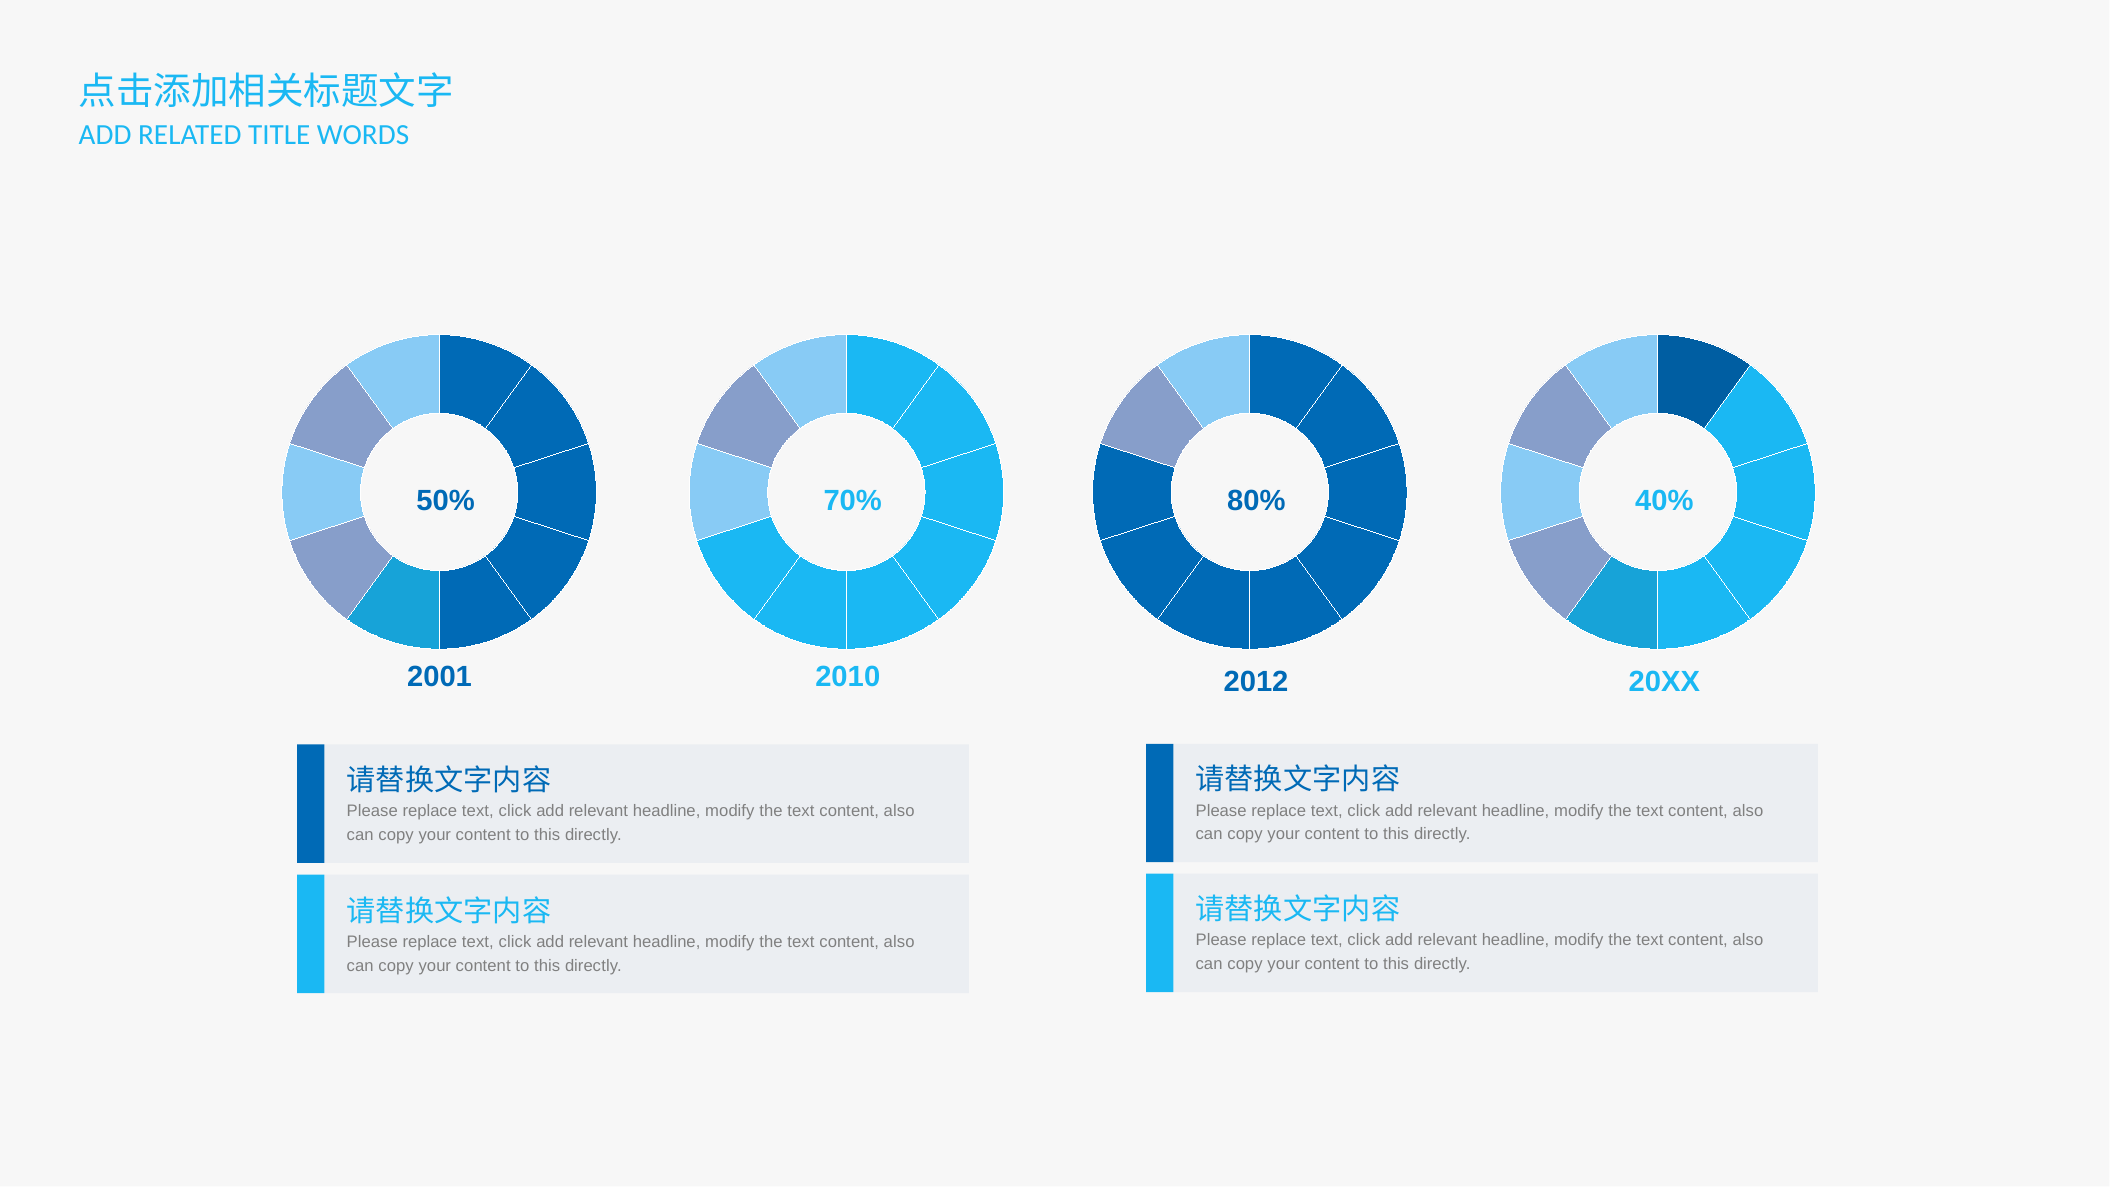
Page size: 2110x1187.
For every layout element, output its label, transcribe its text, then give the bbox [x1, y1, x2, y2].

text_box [1146, 743, 1818, 863]
text_box 2010 [815, 666, 881, 692]
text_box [297, 874, 969, 994]
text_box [297, 744, 969, 863]
text_box 2012 [1223, 666, 1289, 698]
chart [275, 318, 603, 666]
text_box 20XX [1628, 666, 1701, 697]
chart [682, 318, 1011, 666]
text_box 2001 [407, 666, 473, 692]
text_box 点击添加相关标题文字 [62, 59, 470, 121]
text_box ADD RELATED TITLE WORDS [62, 107, 426, 159]
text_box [1146, 873, 1818, 993]
chart [1085, 318, 1414, 666]
chart [1494, 318, 1822, 666]
